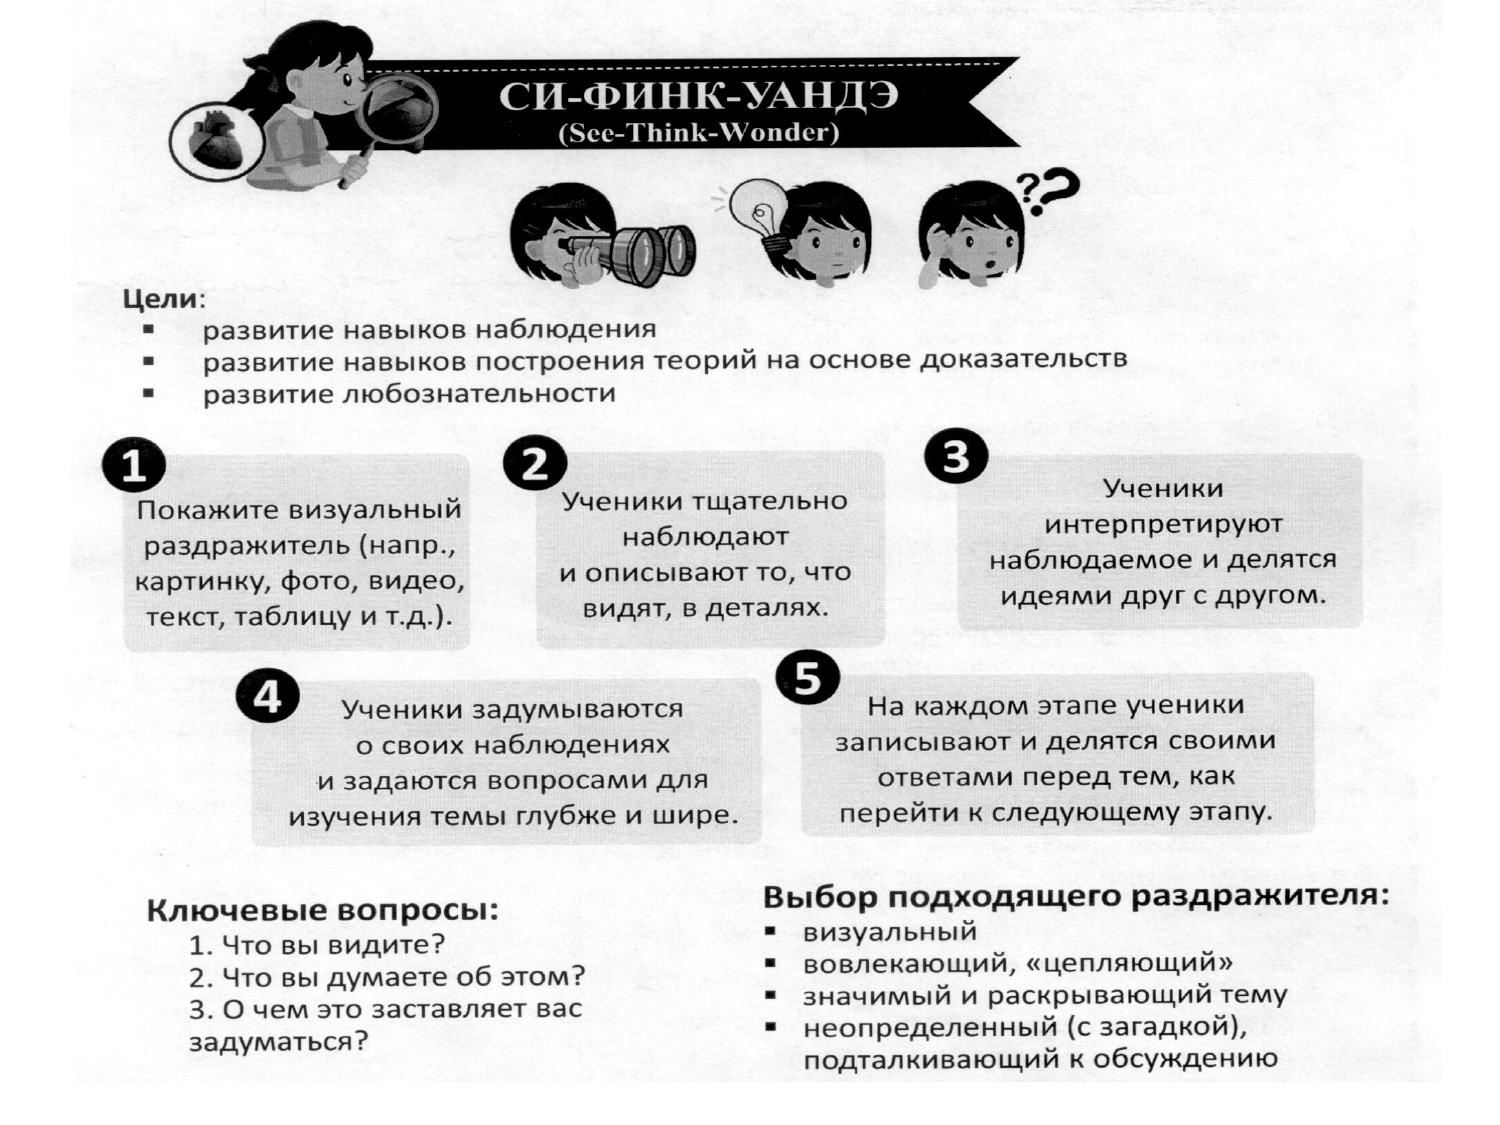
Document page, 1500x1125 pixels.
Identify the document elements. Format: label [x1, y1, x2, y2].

picture [70, 0, 1442, 1082]
